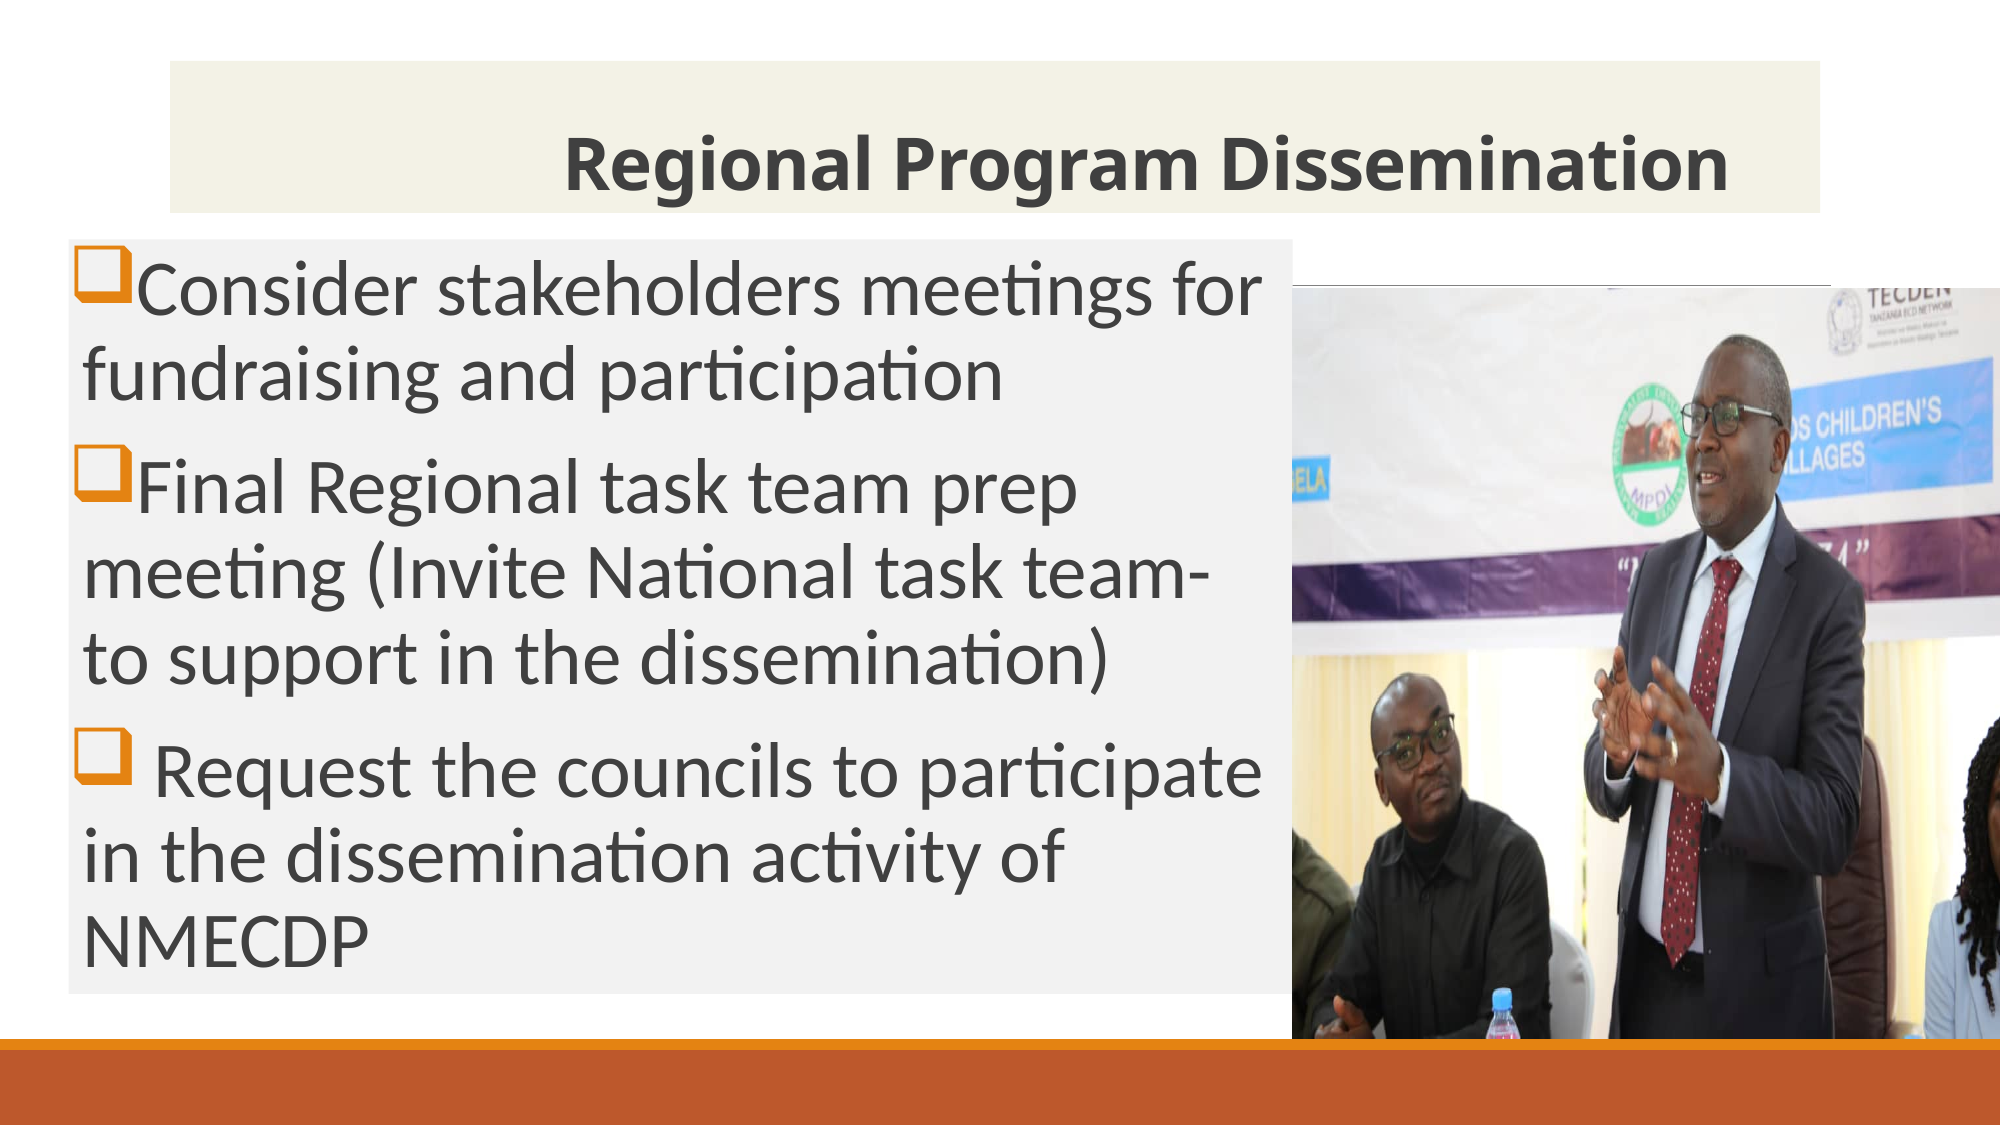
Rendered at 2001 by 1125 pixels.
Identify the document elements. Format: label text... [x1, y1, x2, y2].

list Consider stakeholders meetings for fundraising and participation Final Regional task team prep meeting (Invite National task team- to support in the dissemination) Request the councils to participate in the dissemination activity of NMECDP [68, 239, 1293, 994]
picture [1292, 288, 2000, 1040]
title Regional Program Dissemination [170, 60, 1821, 213]
